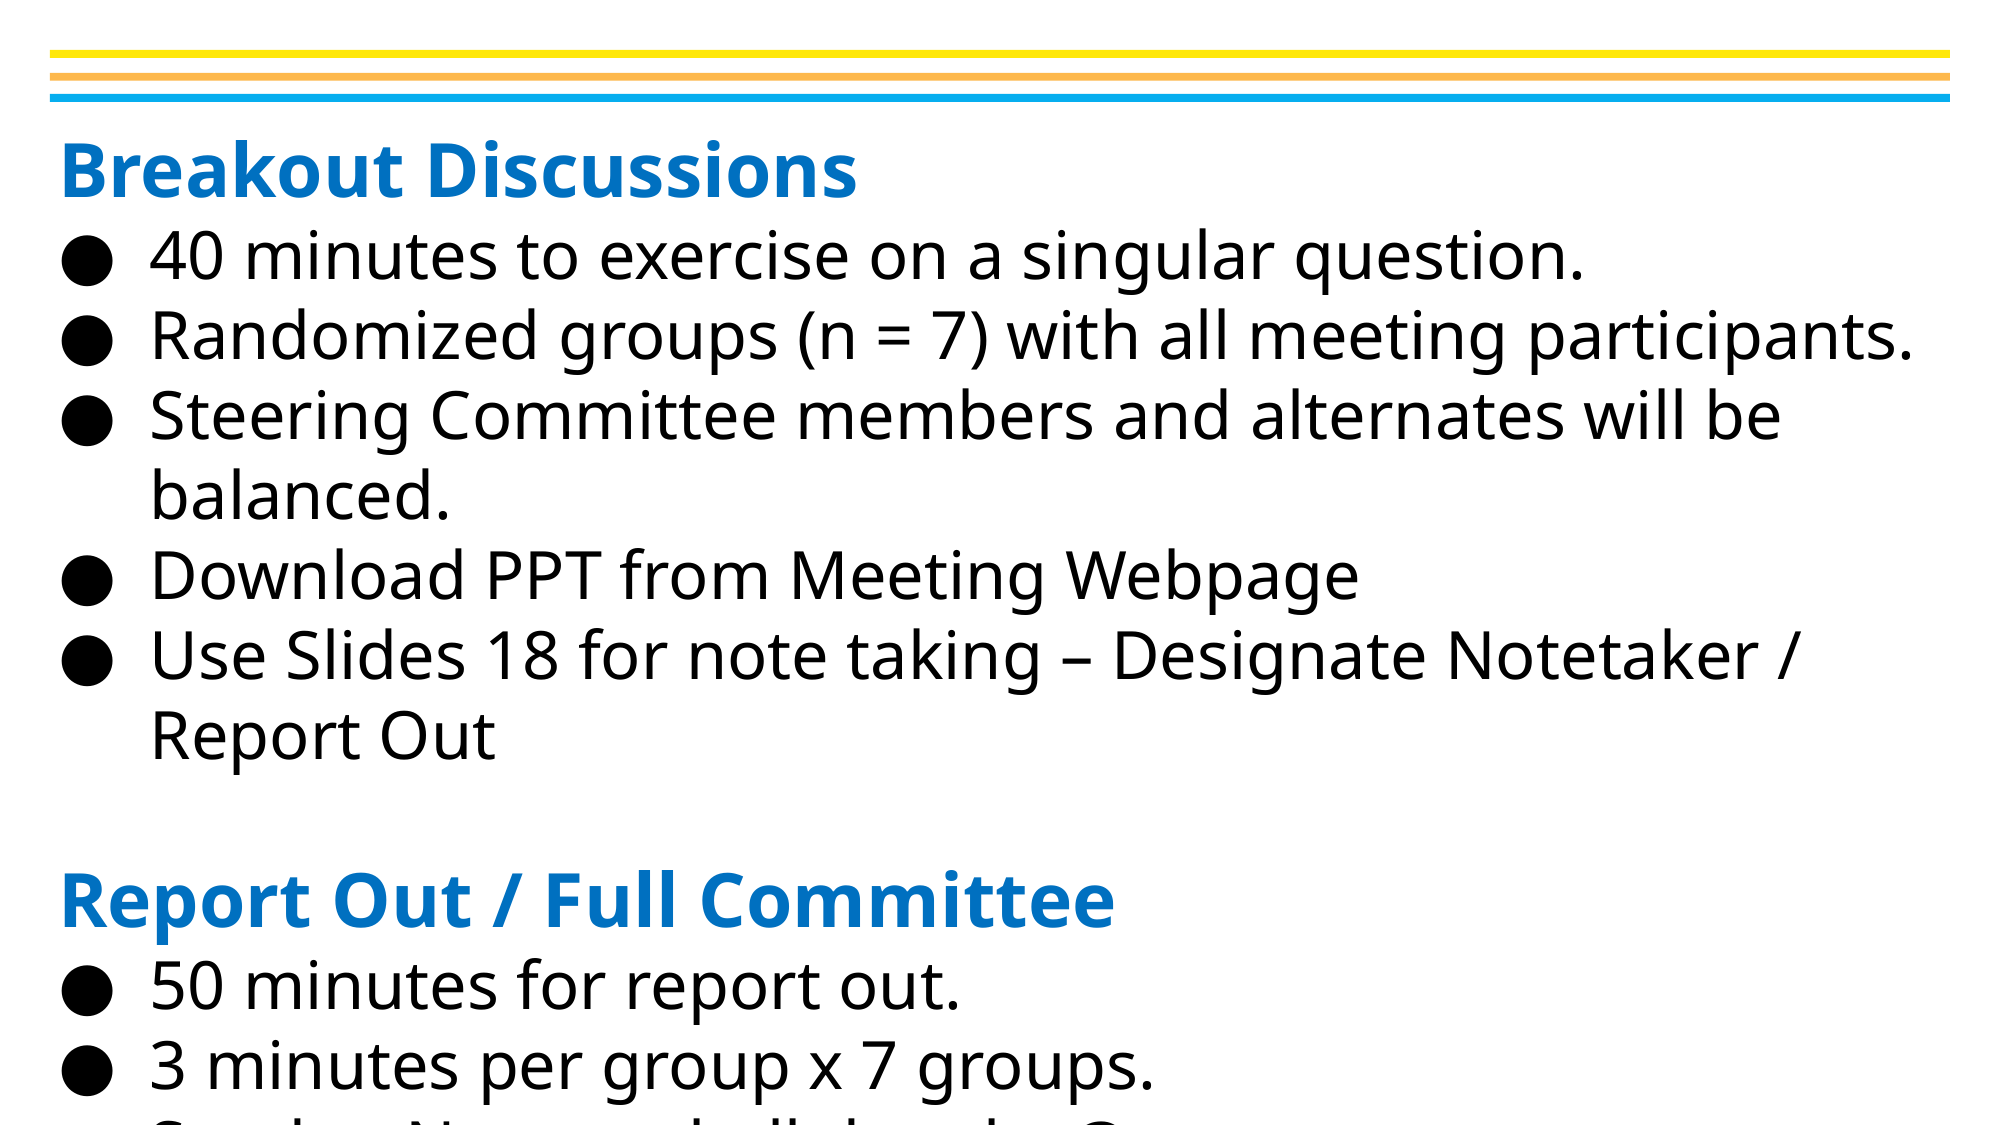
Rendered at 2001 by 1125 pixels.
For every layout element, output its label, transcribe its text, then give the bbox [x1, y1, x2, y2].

list Breakout Discussions 40 minutes to exercise on a singular question. Randomized groups (n = 7) with all meeting participants. Steering Committee members and alternates will be balanced. Download PPT from Meeting Webpage Use Slides 18 for note taking – Designate Notetaker / Report Out Report Out / Full Committee 50 minutes for report out. 3 minutes per group x 7 groups. Send to Notes to bell.douglas@epa.gov. 25 minutes for full discussion [49, 122, 1950, 1037]
